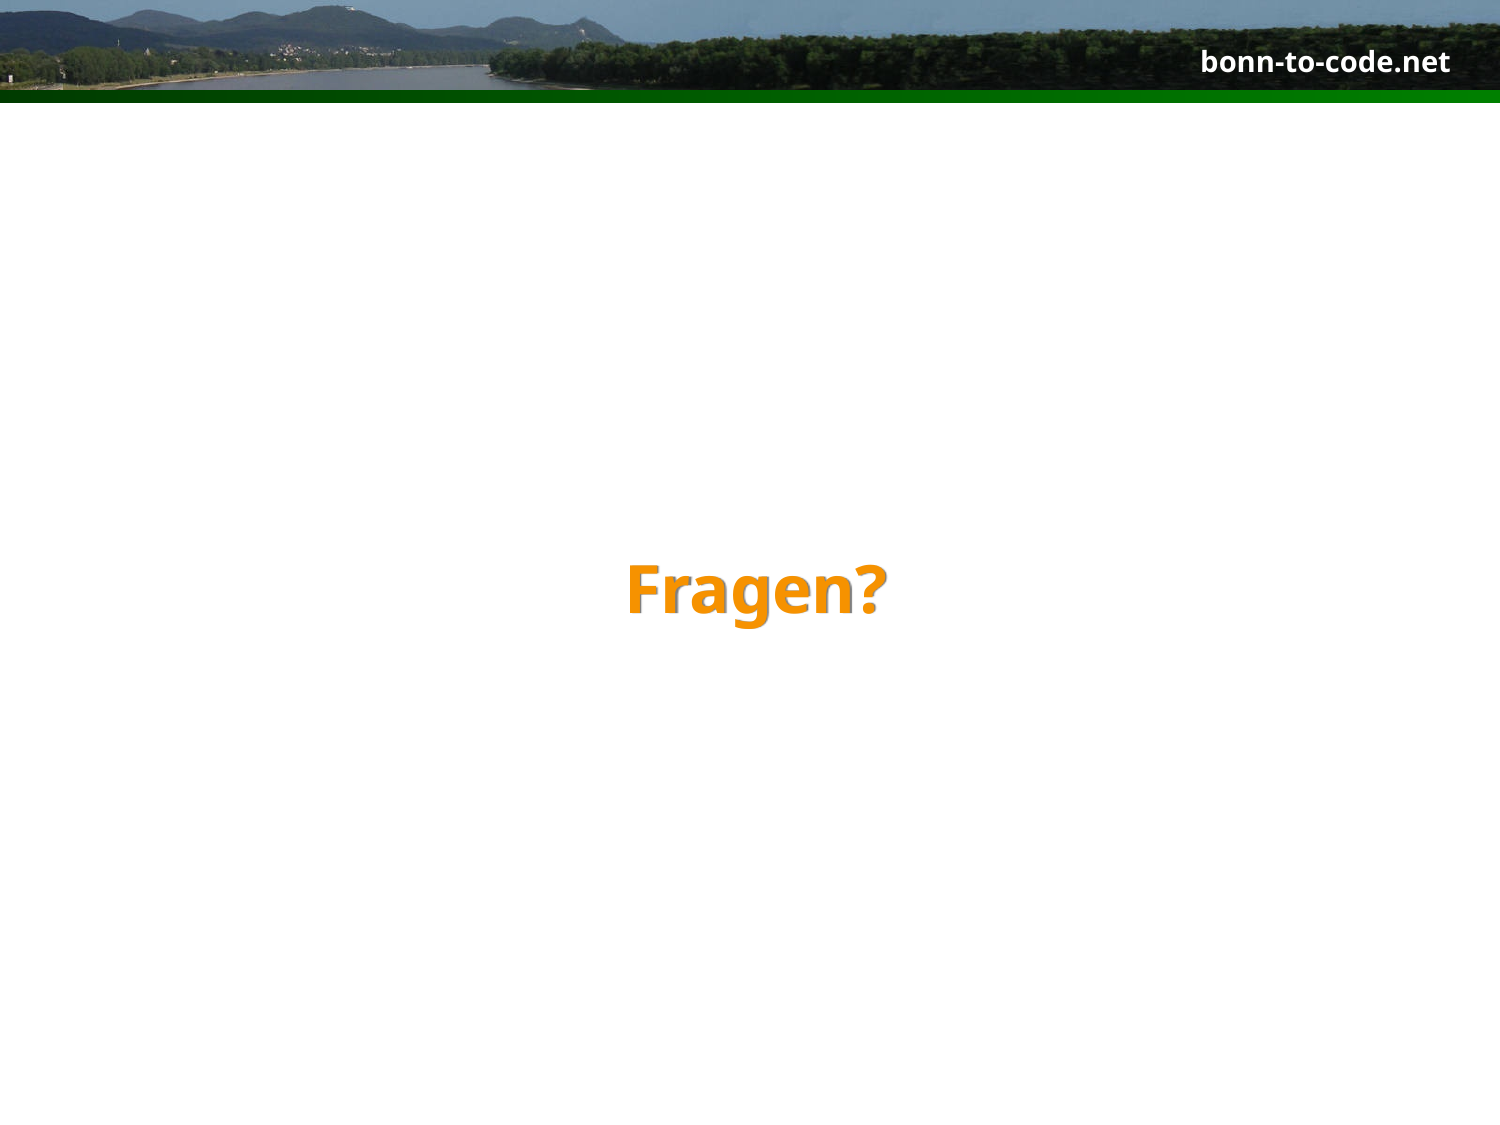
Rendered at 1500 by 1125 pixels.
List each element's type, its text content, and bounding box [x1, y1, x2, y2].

title Fragen? [118, 538, 1394, 658]
picture [0, 0, 1500, 90]
